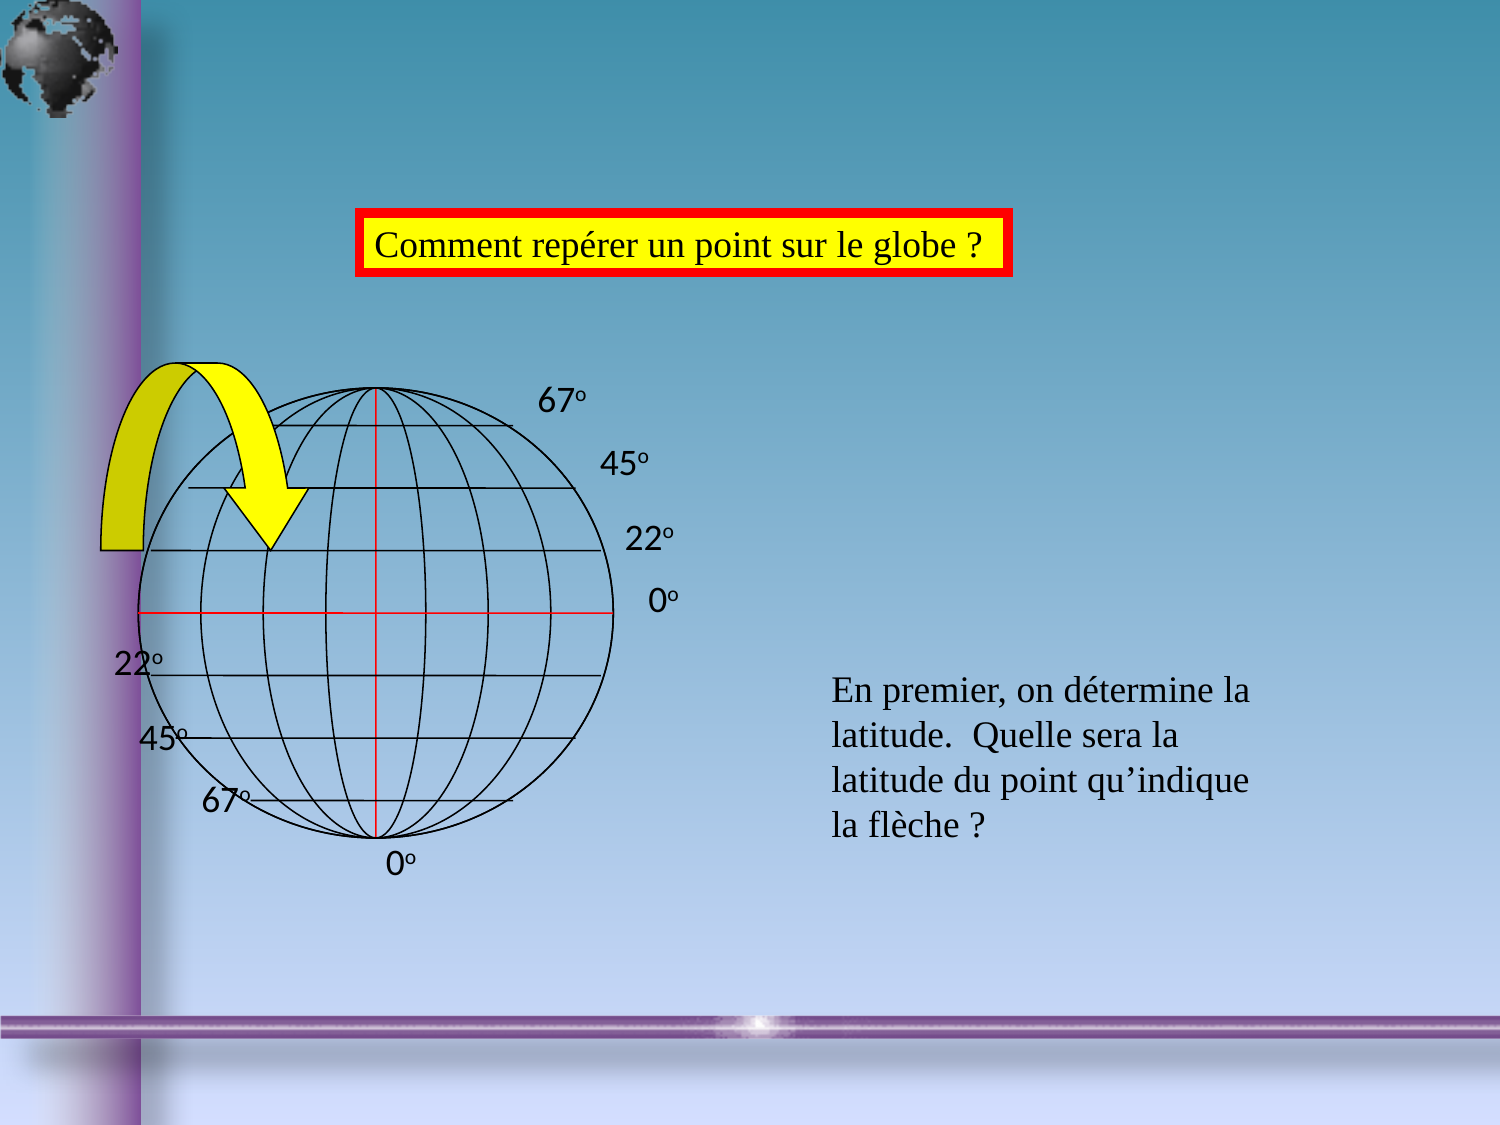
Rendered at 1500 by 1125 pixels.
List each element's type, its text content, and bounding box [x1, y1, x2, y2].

text_box 22o [99, 630, 187, 691]
text_box 67o [522, 367, 609, 428]
text_box 0o [633, 567, 703, 628]
text_box 45o [124, 705, 212, 766]
text_box 22o [609, 505, 696, 566]
text_box 67o [186, 767, 275, 828]
text_box 0o [371, 830, 440, 891]
text_box [275, 801, 507, 838]
text_box En premier, on détermine la latitude. Quelle sera la latitude du point qu’indique la flèche ? [816, 657, 1276, 852]
text_box 45o [584, 430, 671, 491]
text_box [201, 739, 573, 800]
text_box [100, 362, 309, 551]
text_box [268, 387, 507, 425]
text_box [138, 426, 614, 738]
text_box Comment repérer un point sur le globe ? [359, 212, 1009, 273]
